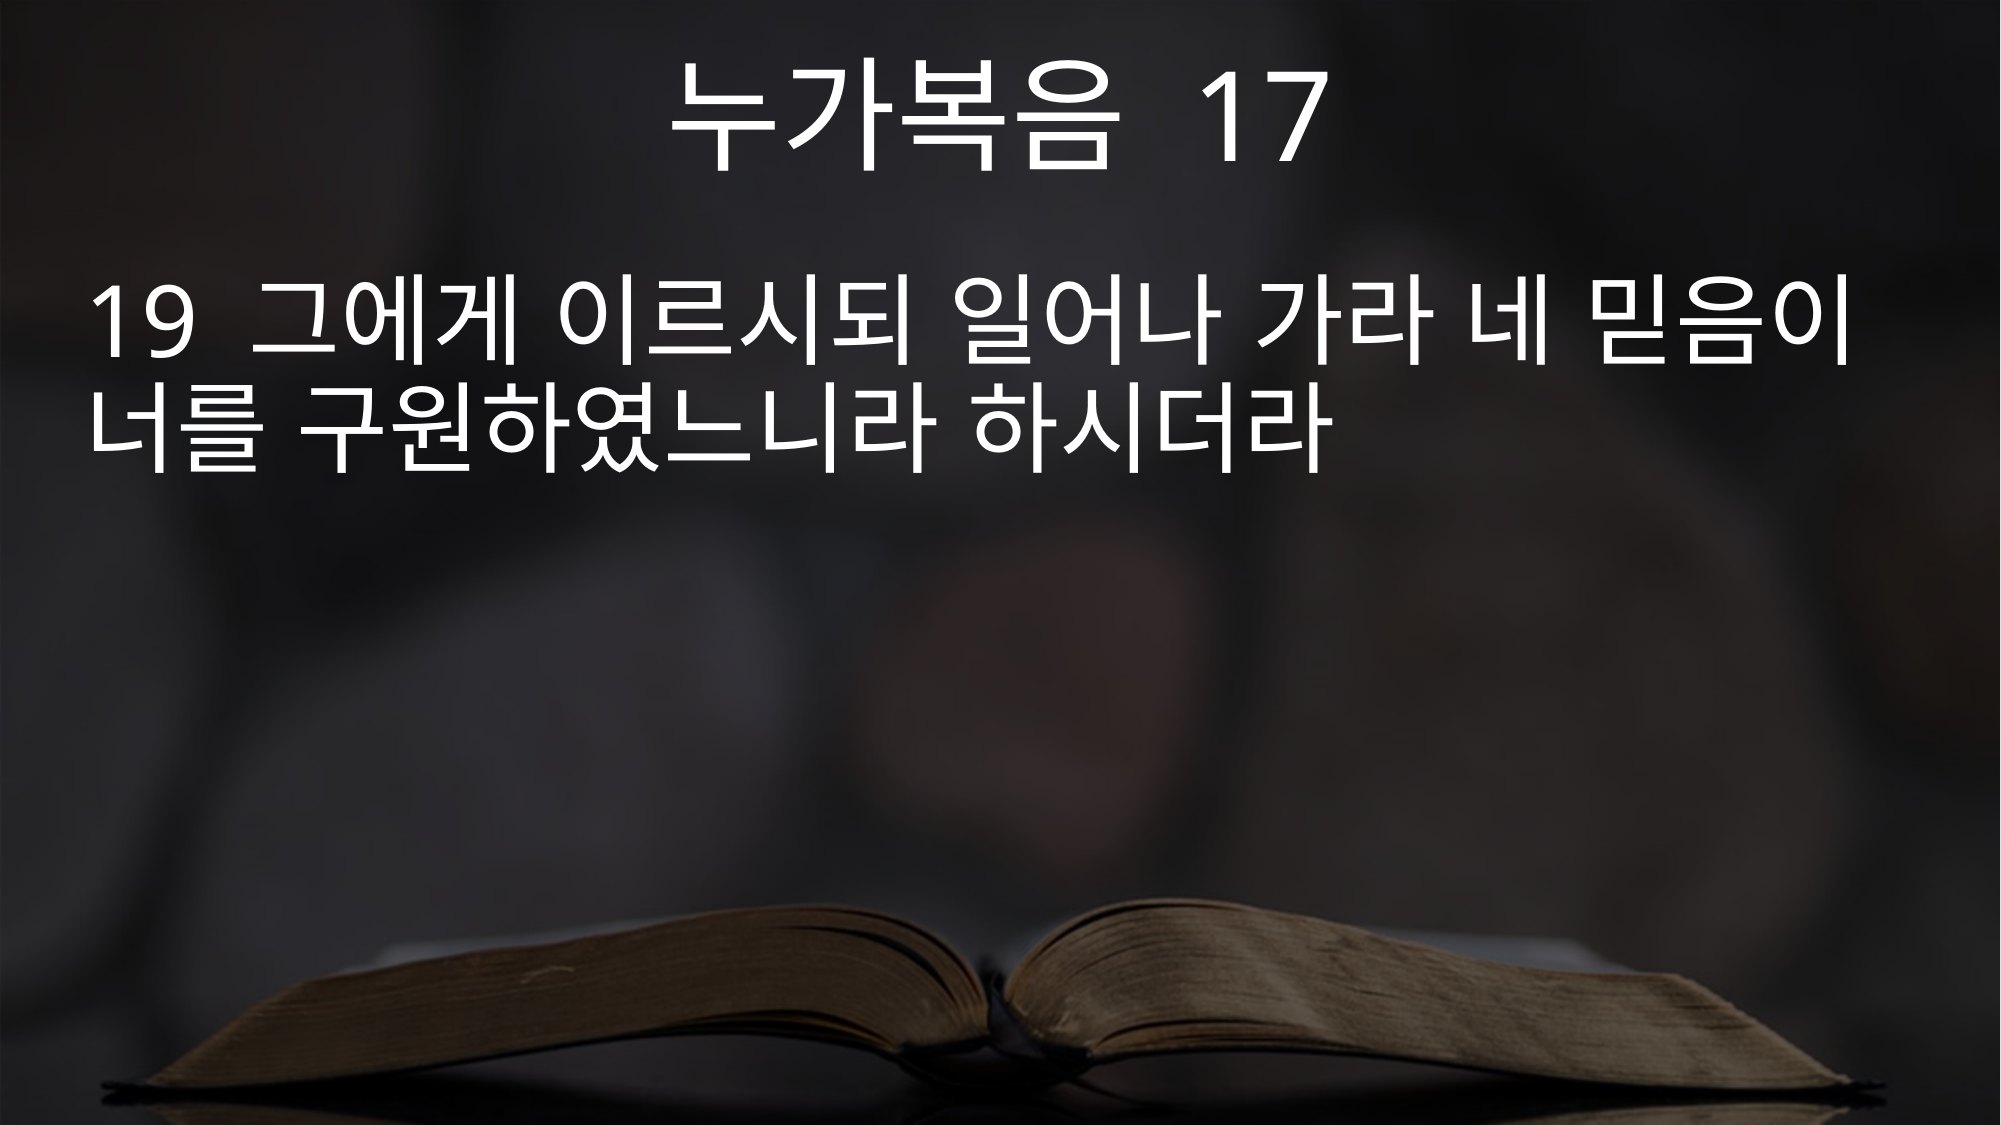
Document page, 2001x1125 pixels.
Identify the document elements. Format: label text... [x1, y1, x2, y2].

footer 누가복음 17 [0, 32, 2000, 192]
picture [0, 0, 2001, 1125]
list 19 그에게 이르시되 일어나 가라 네 믿음이 너를 구원하였느니라 하시더라 [69, 263, 1953, 423]
